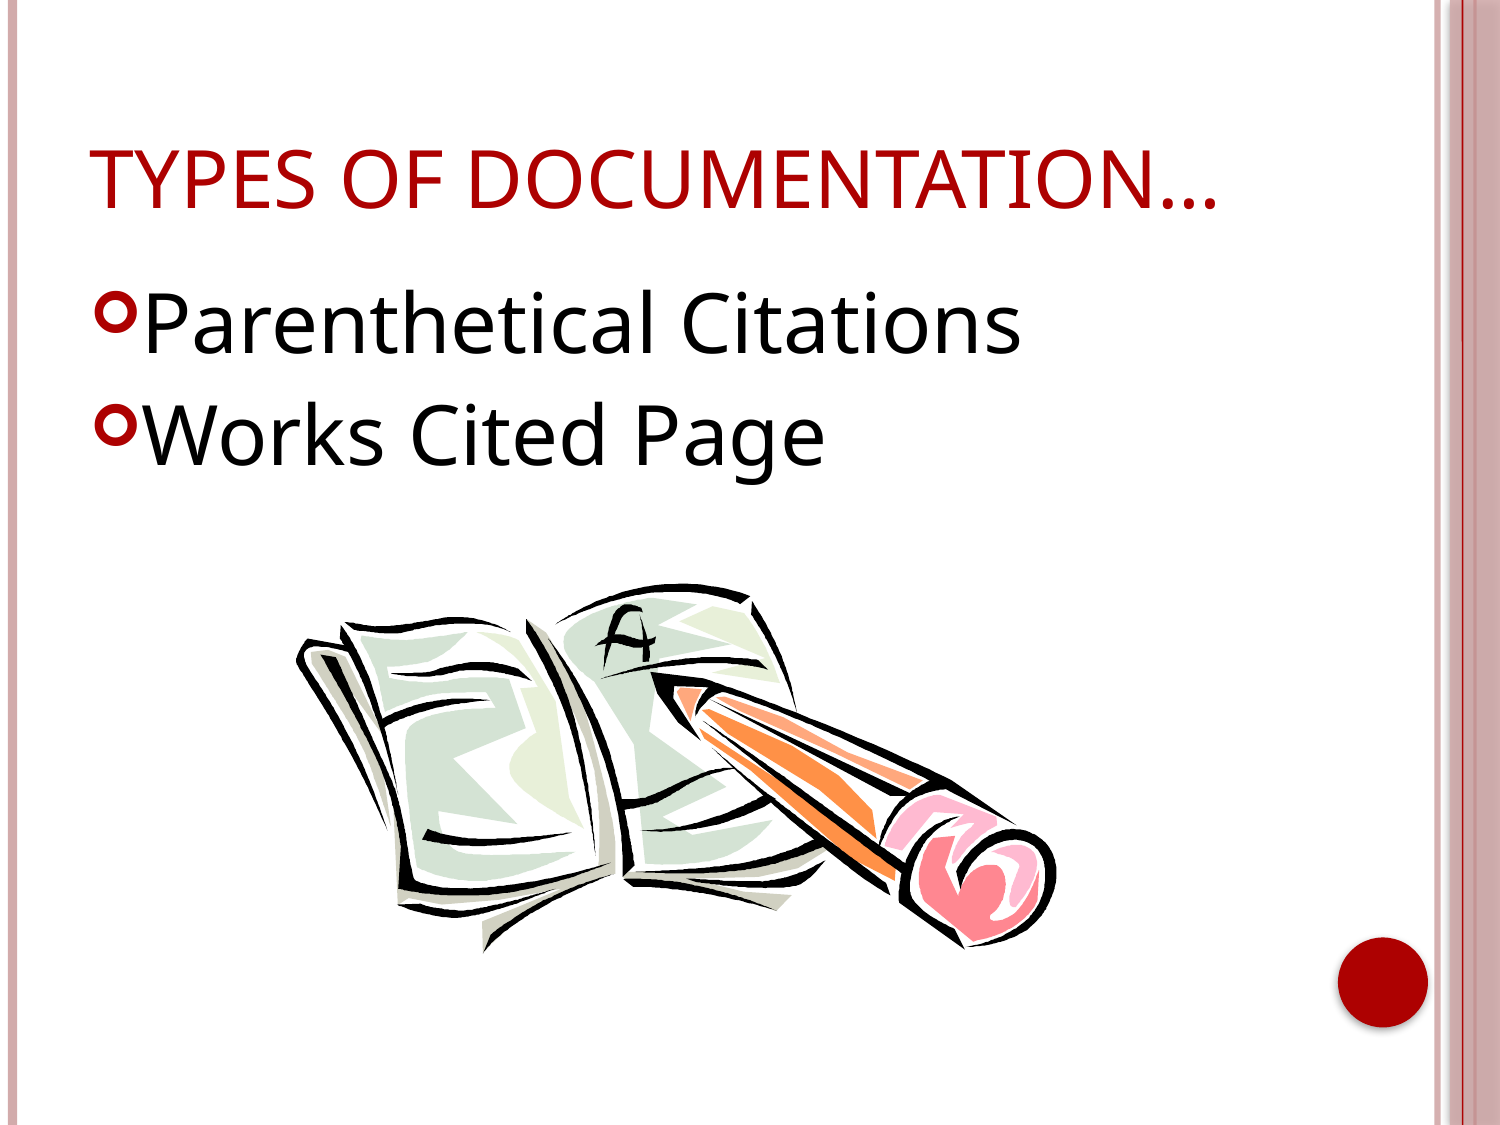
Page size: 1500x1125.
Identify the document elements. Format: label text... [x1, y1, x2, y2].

title Types of documentation… [75, 45, 1300, 233]
picture [286, 574, 1066, 963]
list Parenthetical Citations Works Cited Page [75, 262, 1300, 1062]
